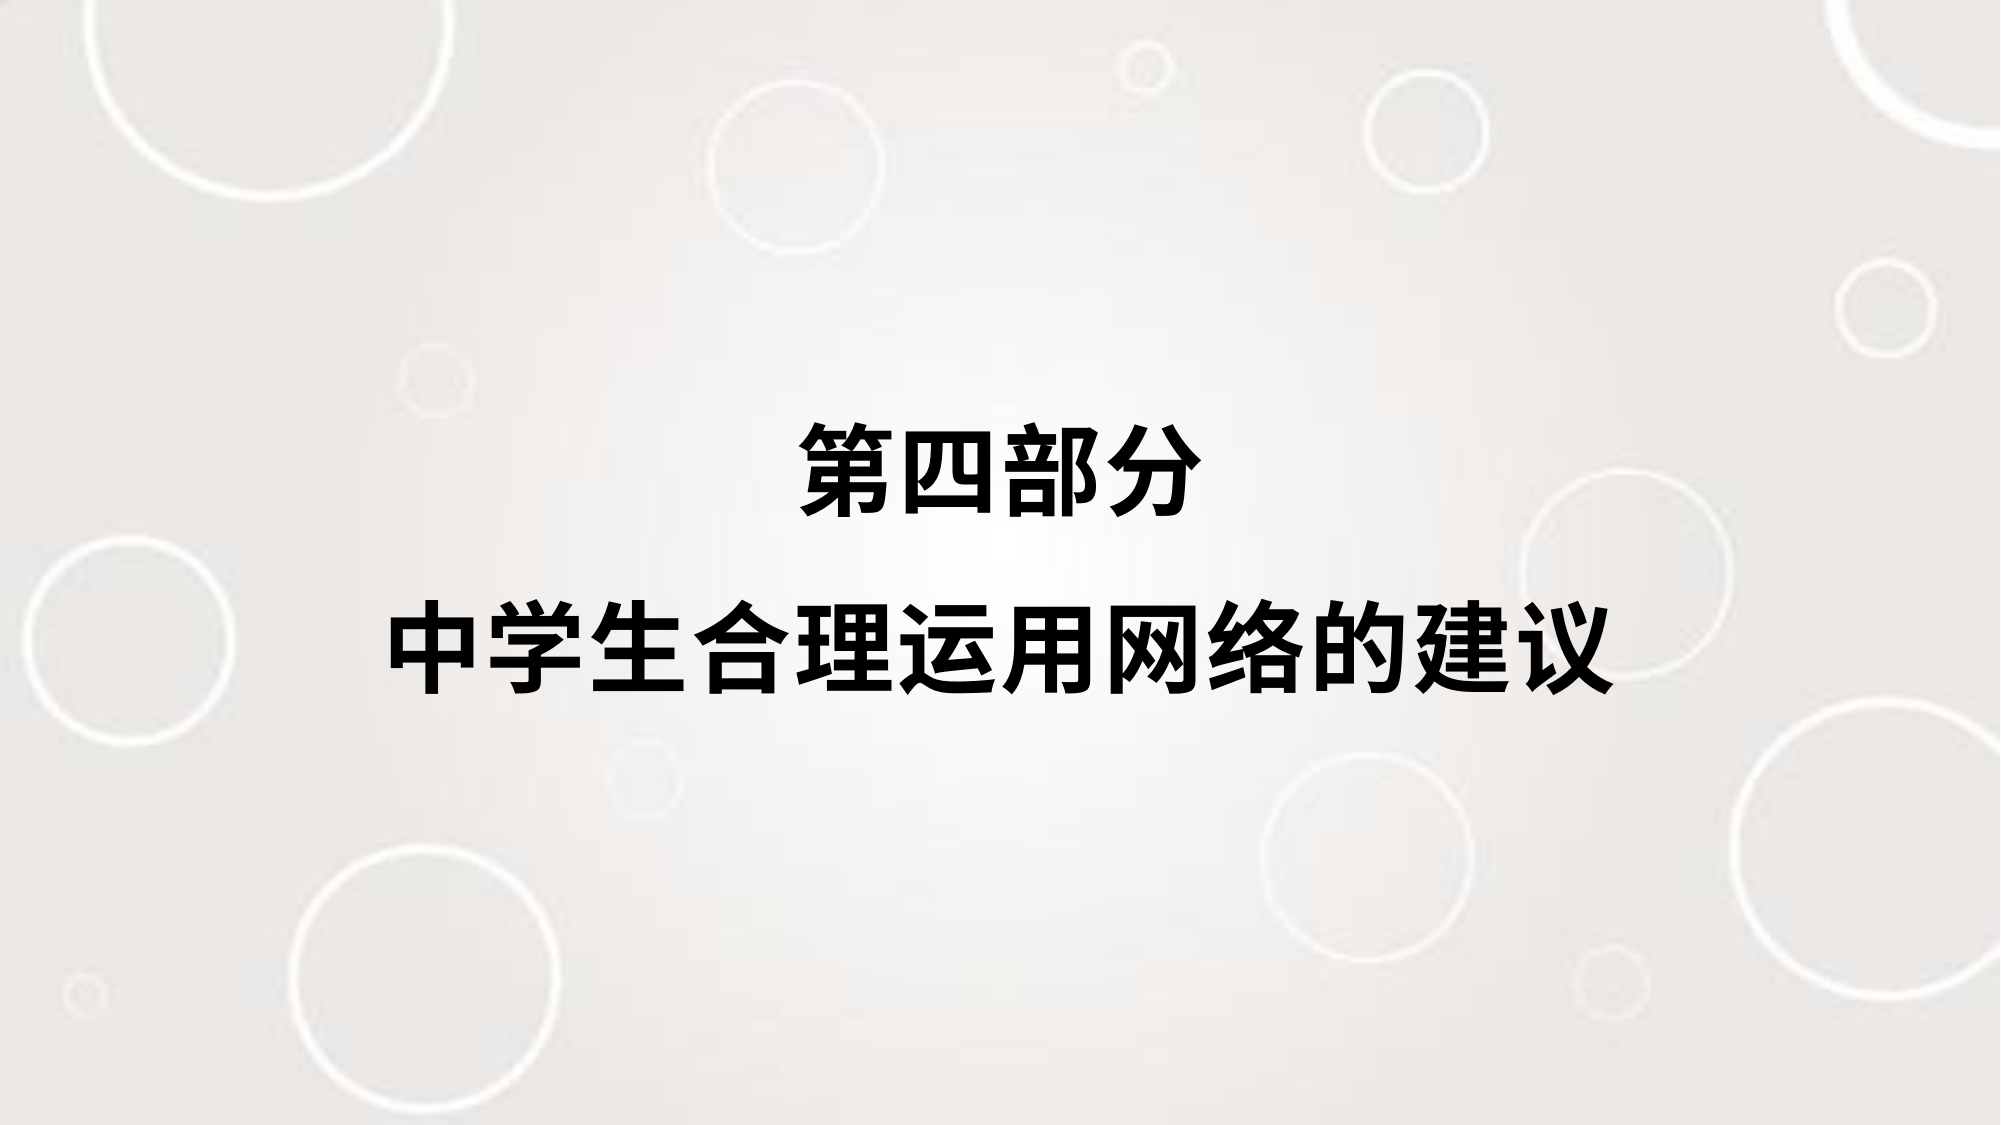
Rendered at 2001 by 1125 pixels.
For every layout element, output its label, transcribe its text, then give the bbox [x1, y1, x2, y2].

picture [0, 0, 2001, 1125]
list 第四部分 中学生合理运用网络的建议 [100, 364, 1900, 1125]
